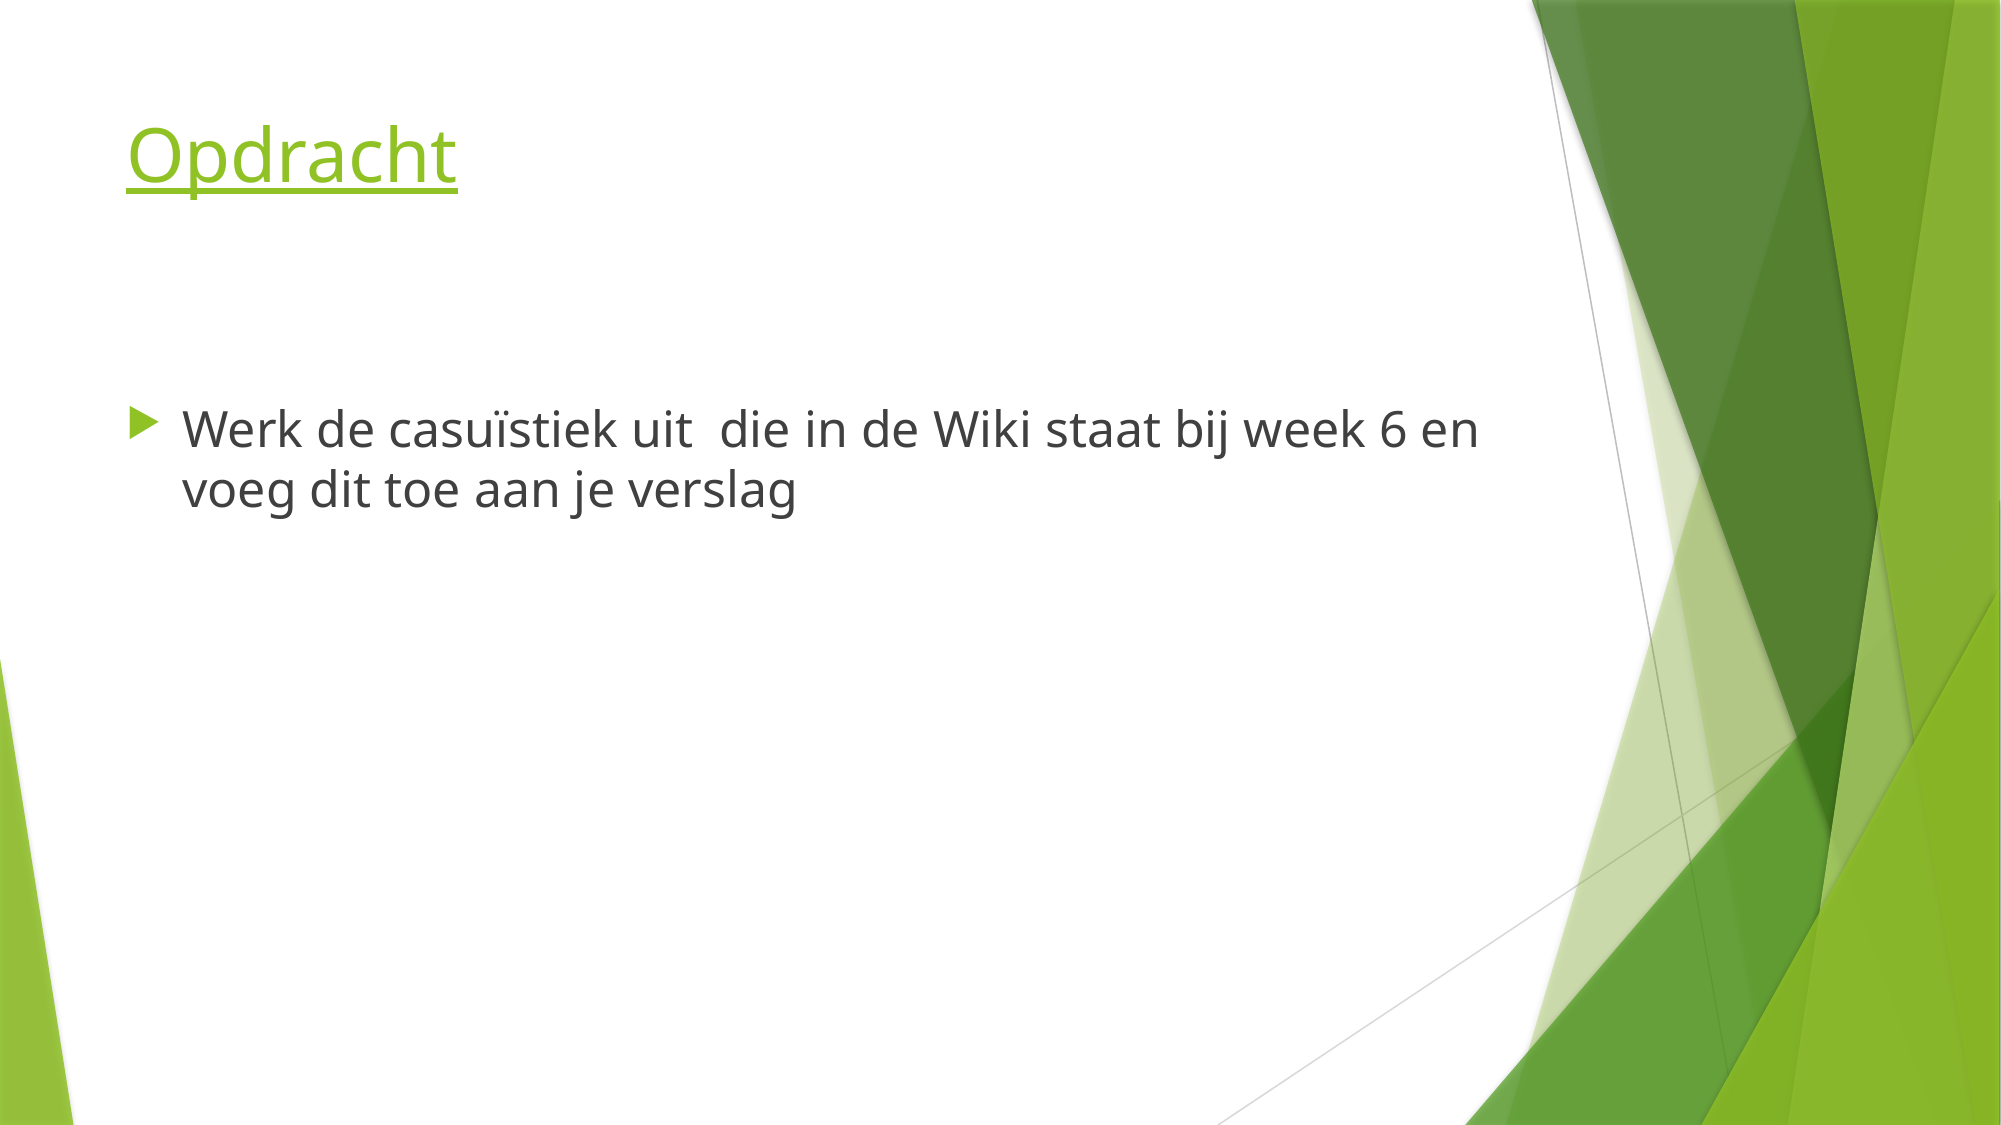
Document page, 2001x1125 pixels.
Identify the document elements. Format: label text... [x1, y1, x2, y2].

title Opdracht [111, 99, 1522, 225]
list Werk de casuïstiek uit die in de Wiki staat bij week 6 en voeg dit toe aan je verslag [111, 258, 1522, 991]
